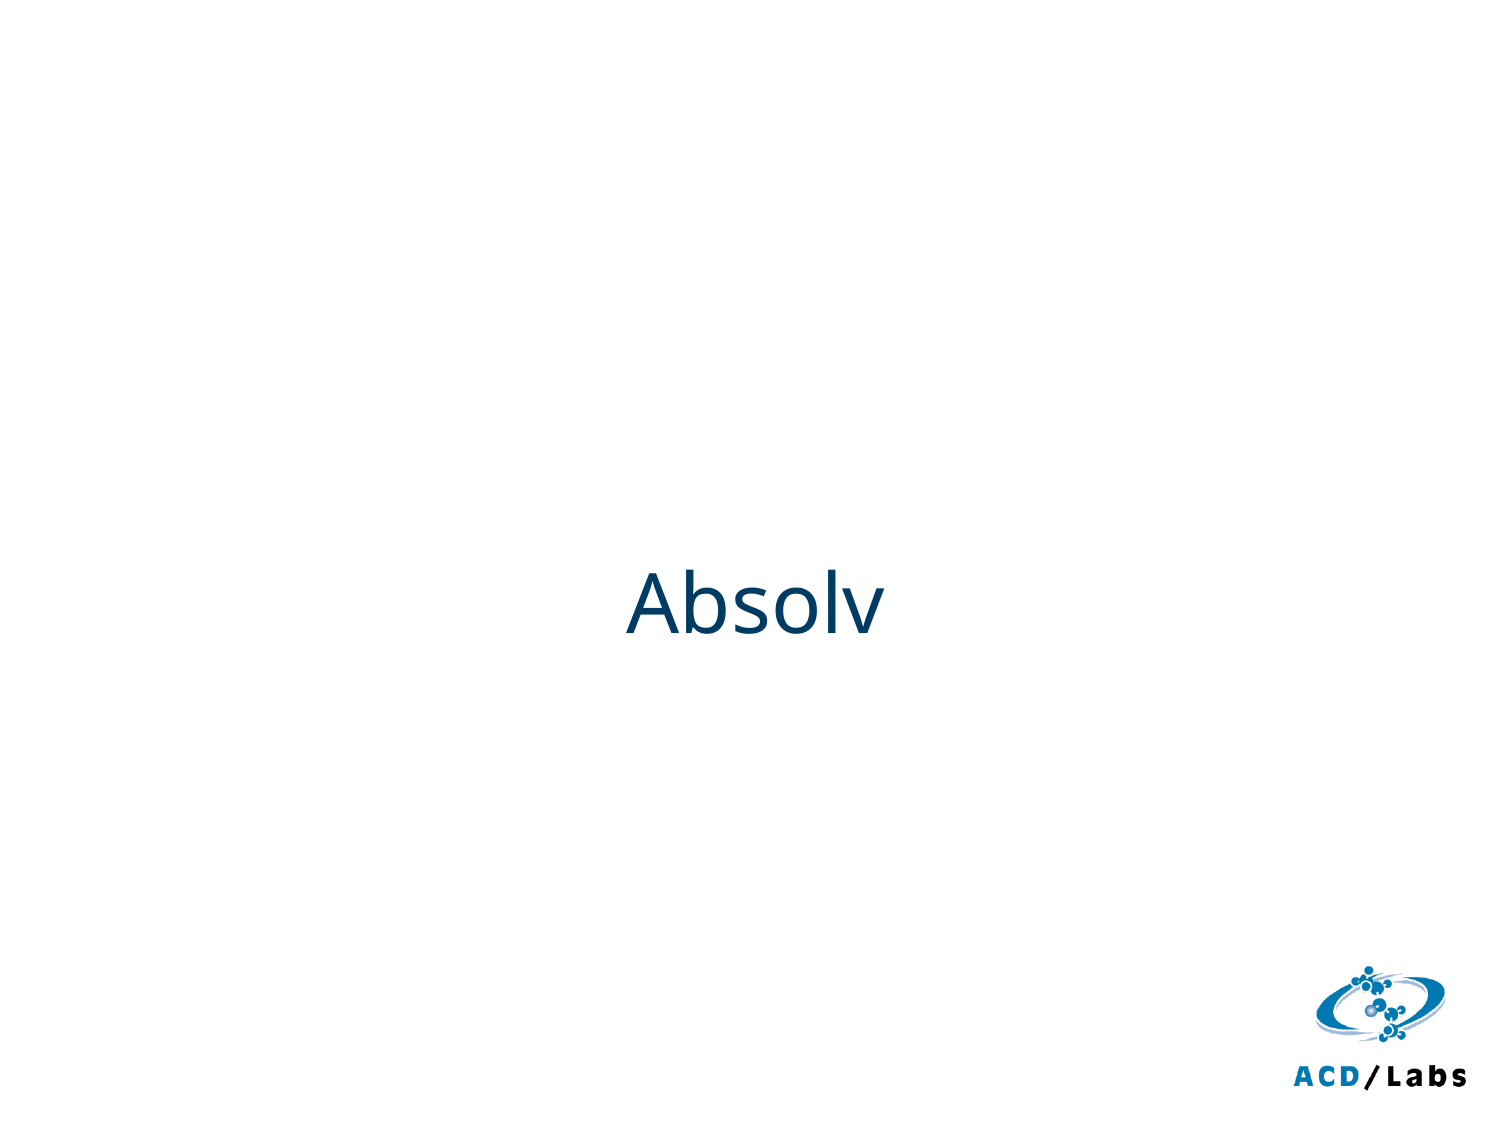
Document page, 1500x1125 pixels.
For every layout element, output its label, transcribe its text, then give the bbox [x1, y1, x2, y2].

picture [1293, 964, 1471, 1101]
list Absolv [118, 476, 1394, 724]
